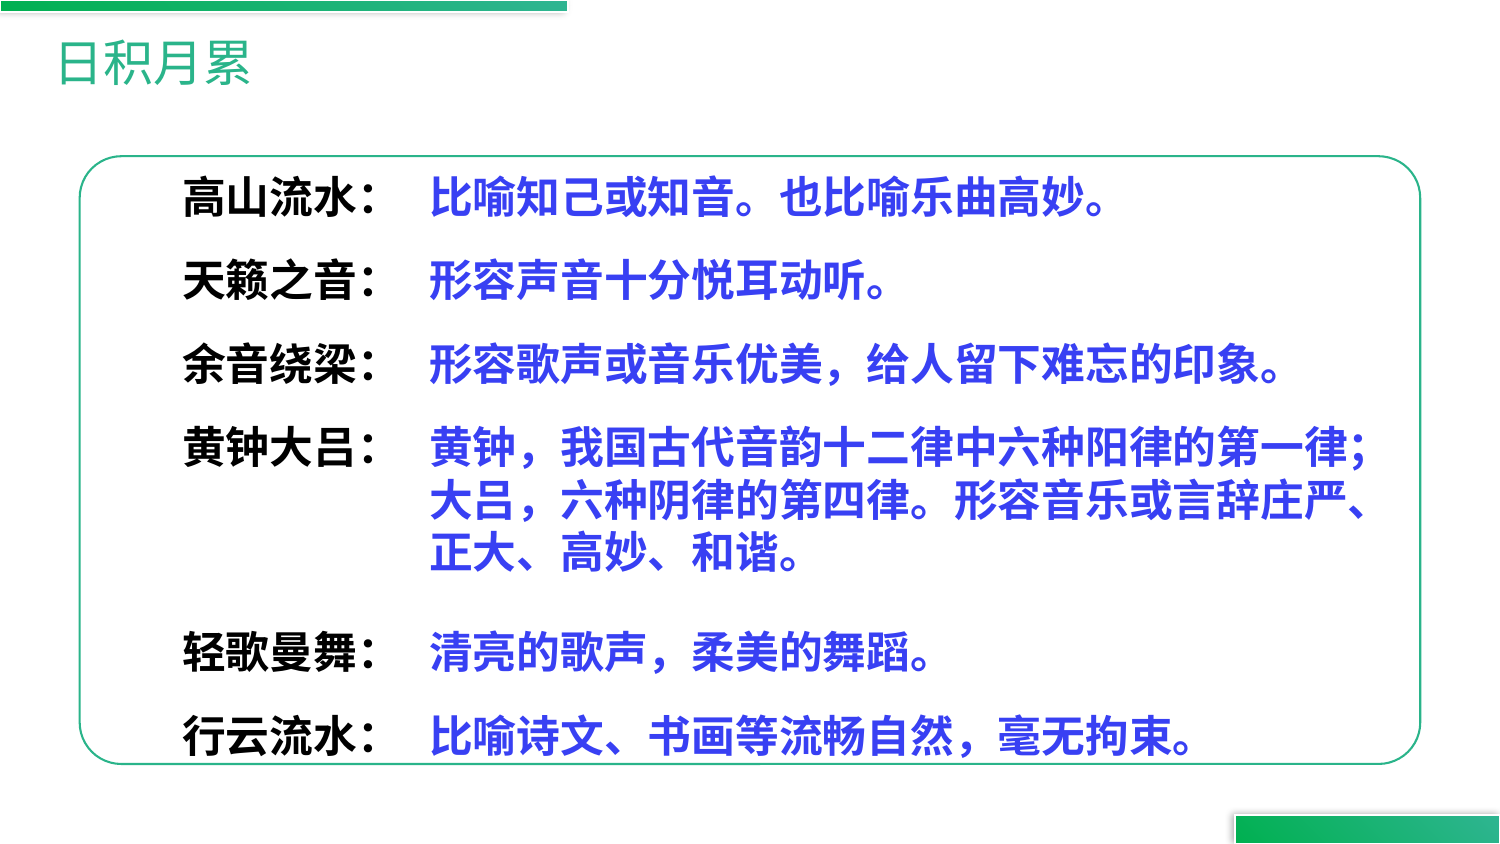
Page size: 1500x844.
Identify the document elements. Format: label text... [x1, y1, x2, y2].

text_box 清亮的歌声，柔美的舞蹈。 [436, 619, 1362, 683]
text_box 轻歌曼舞： [170, 619, 436, 683]
text_box 形容声音十分悦耳动听。 [436, 247, 1362, 312]
text_box 黄钟大吕： [170, 414, 436, 479]
text_box 天籁之音： [170, 247, 436, 312]
text_box 行云流水： [170, 702, 436, 767]
text_box 形容歌声或音乐优美，给人留下难忘的印象。 [434, 330, 1446, 395]
text_box 比喻知己或知音。也比喻乐曲高妙。 [435, 163, 1362, 228]
text_box 黄钟，我国古代音韵十二律中六种阳律的第一律；大吕，六种阴律的第四律。形容音乐或言辞庄严、正大、高妙、和谐。 [417, 414, 1362, 584]
text_box 余音绕梁： [170, 330, 434, 395]
text_box 高山流水： [170, 163, 435, 228]
list 日积月累 [41, 32, 382, 94]
text_box 比喻诗文、书画等流畅自然，毫无拘束。 [436, 702, 1362, 767]
